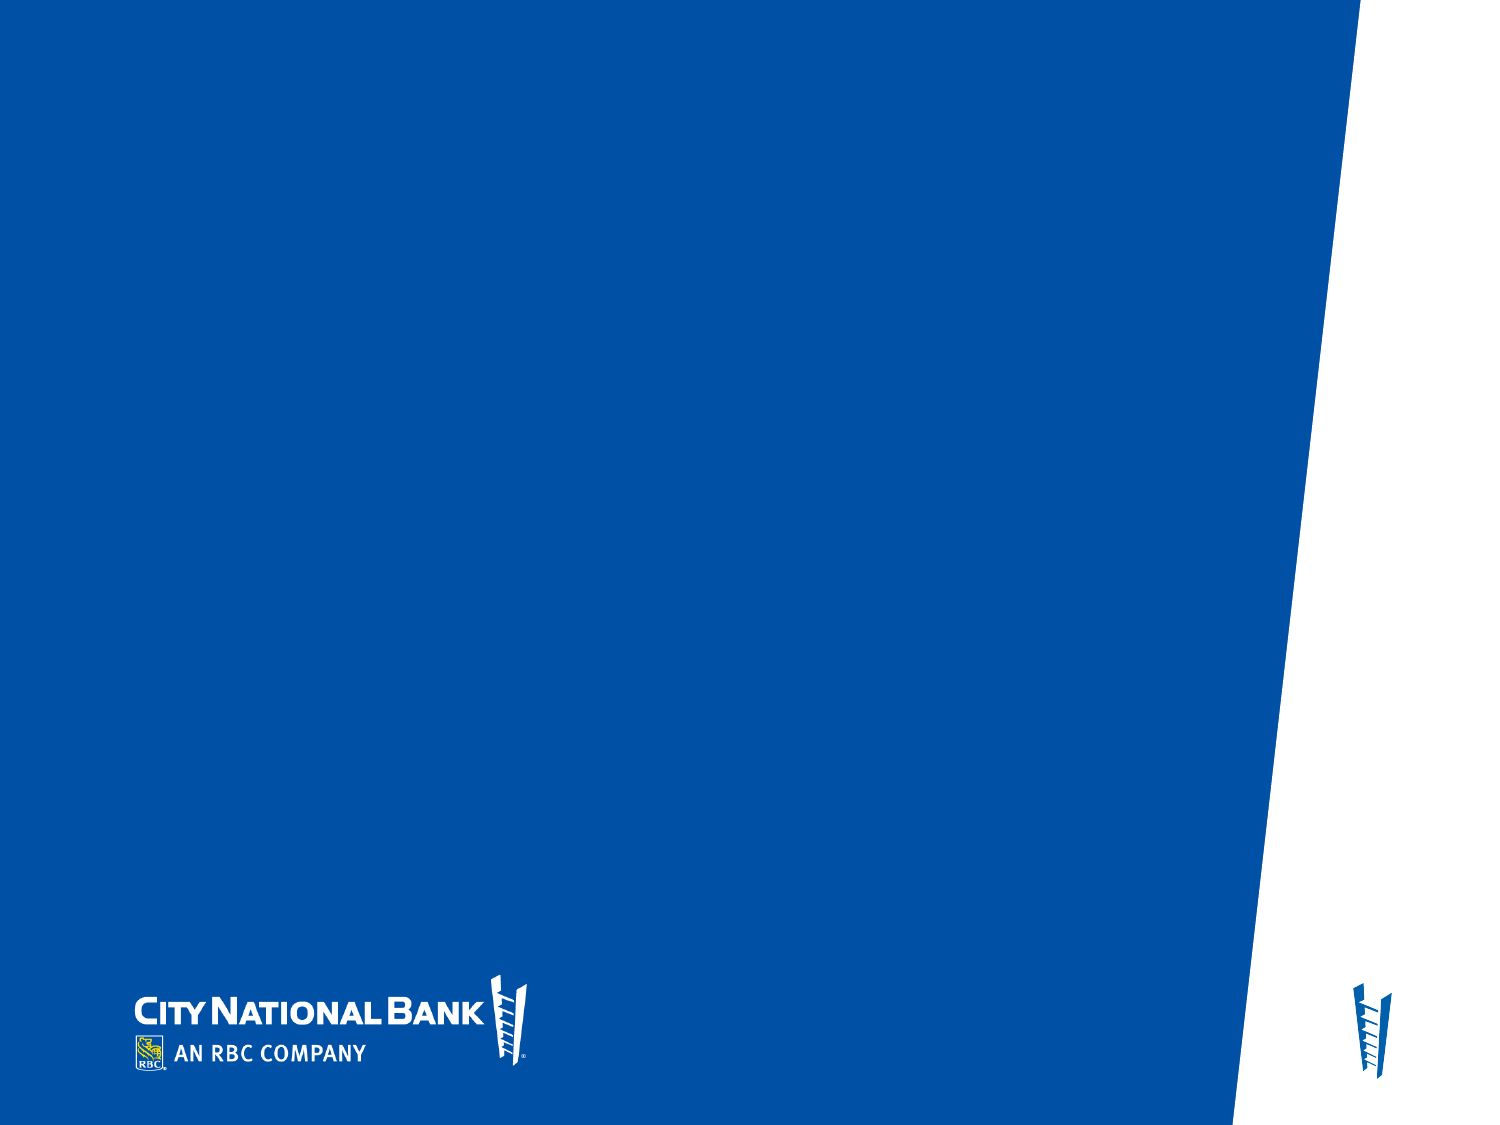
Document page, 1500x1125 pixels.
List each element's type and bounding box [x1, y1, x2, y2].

picture [134, 974, 527, 1071]
picture [1353, 983, 1392, 1079]
